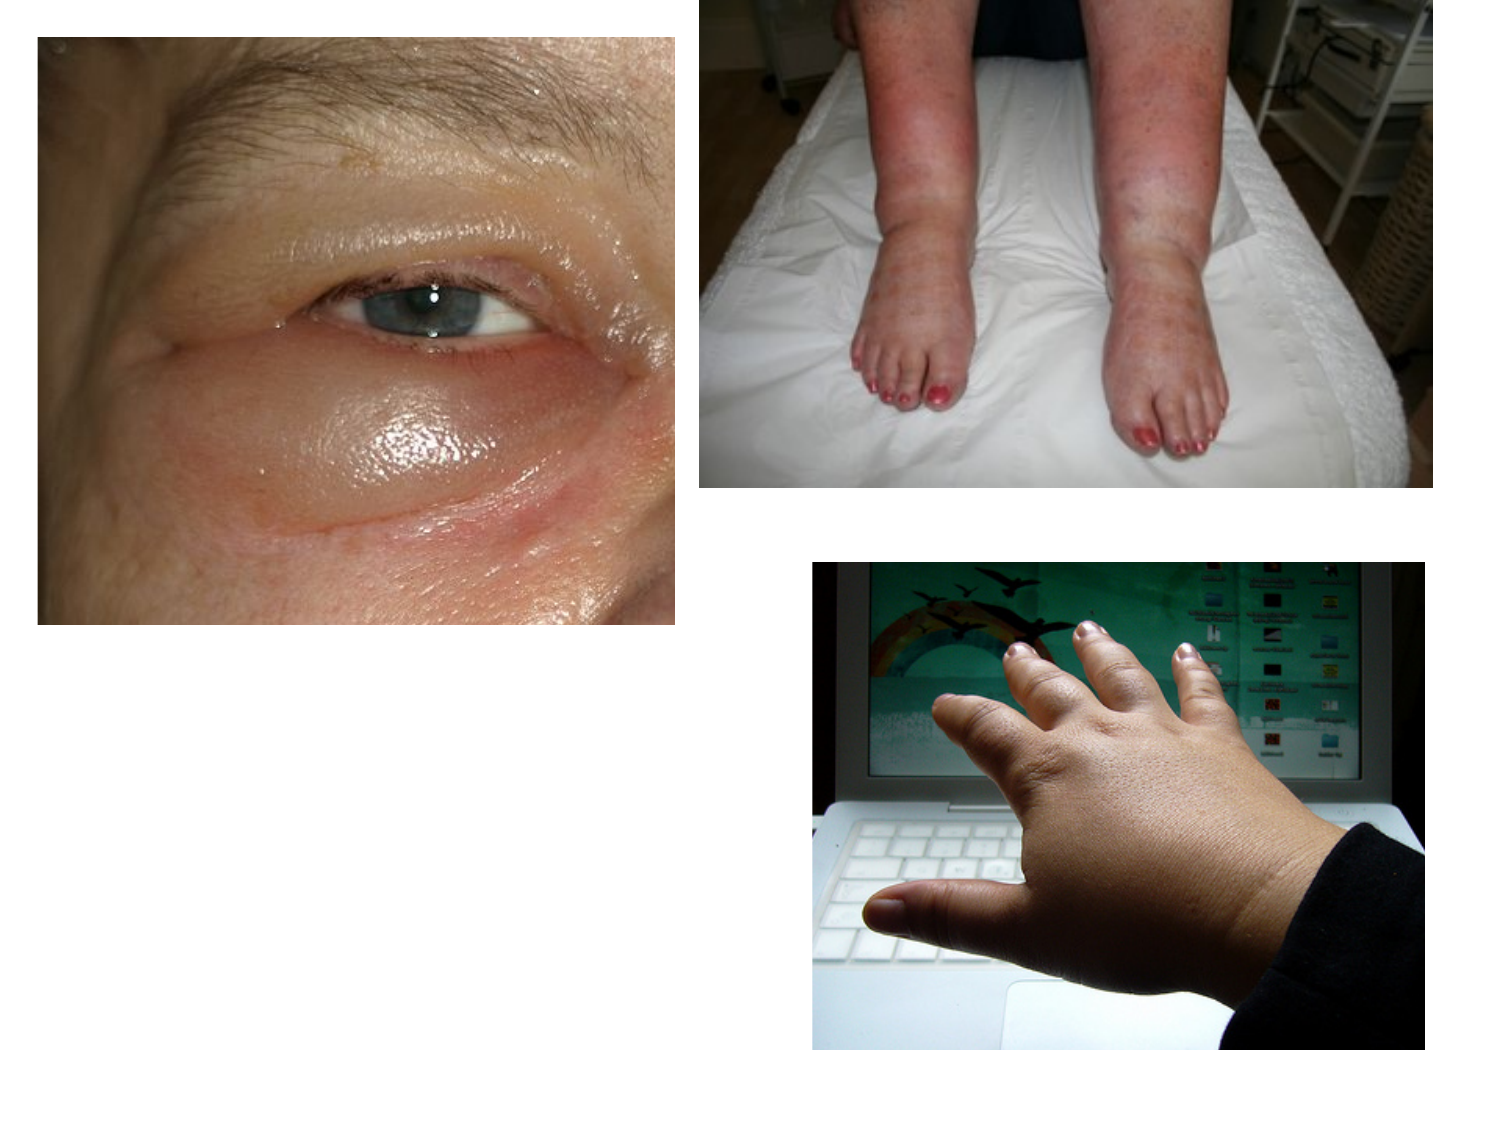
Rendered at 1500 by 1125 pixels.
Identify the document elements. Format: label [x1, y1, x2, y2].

picture [699, 0, 1433, 488]
picture [812, 562, 1426, 1051]
picture [37, 37, 676, 626]
